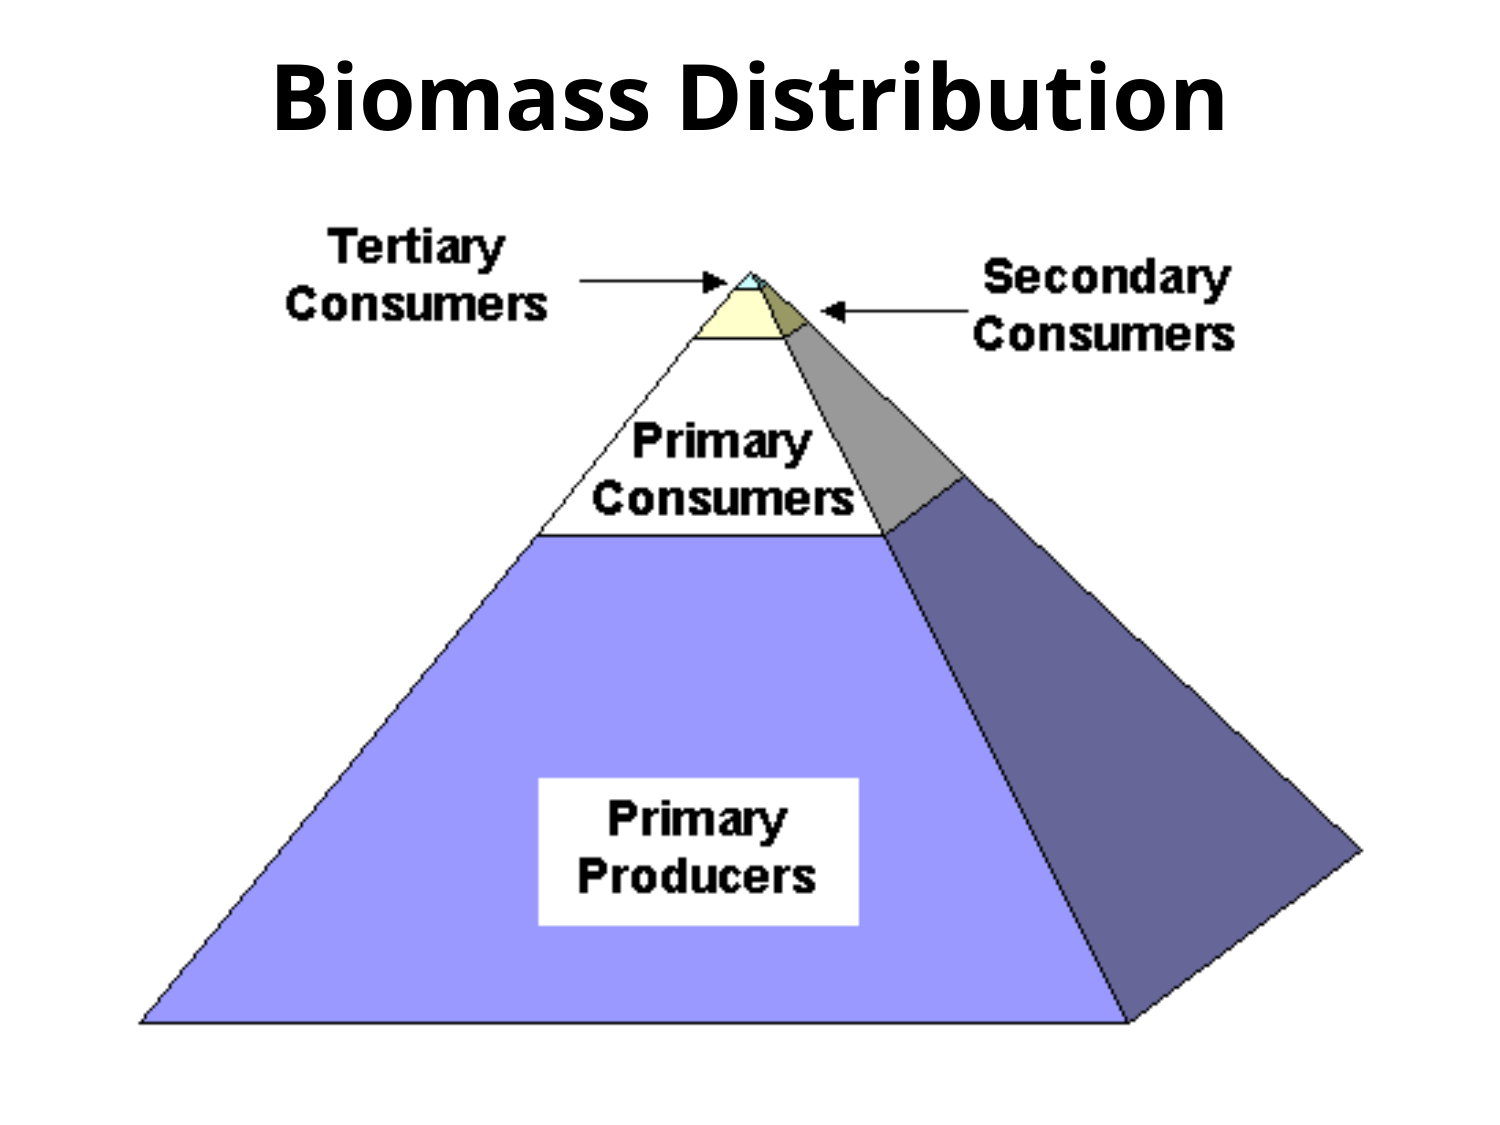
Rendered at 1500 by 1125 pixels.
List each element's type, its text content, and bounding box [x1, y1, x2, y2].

picture [112, 212, 1383, 1051]
title Biomass Distribution [75, 0, 1425, 188]
